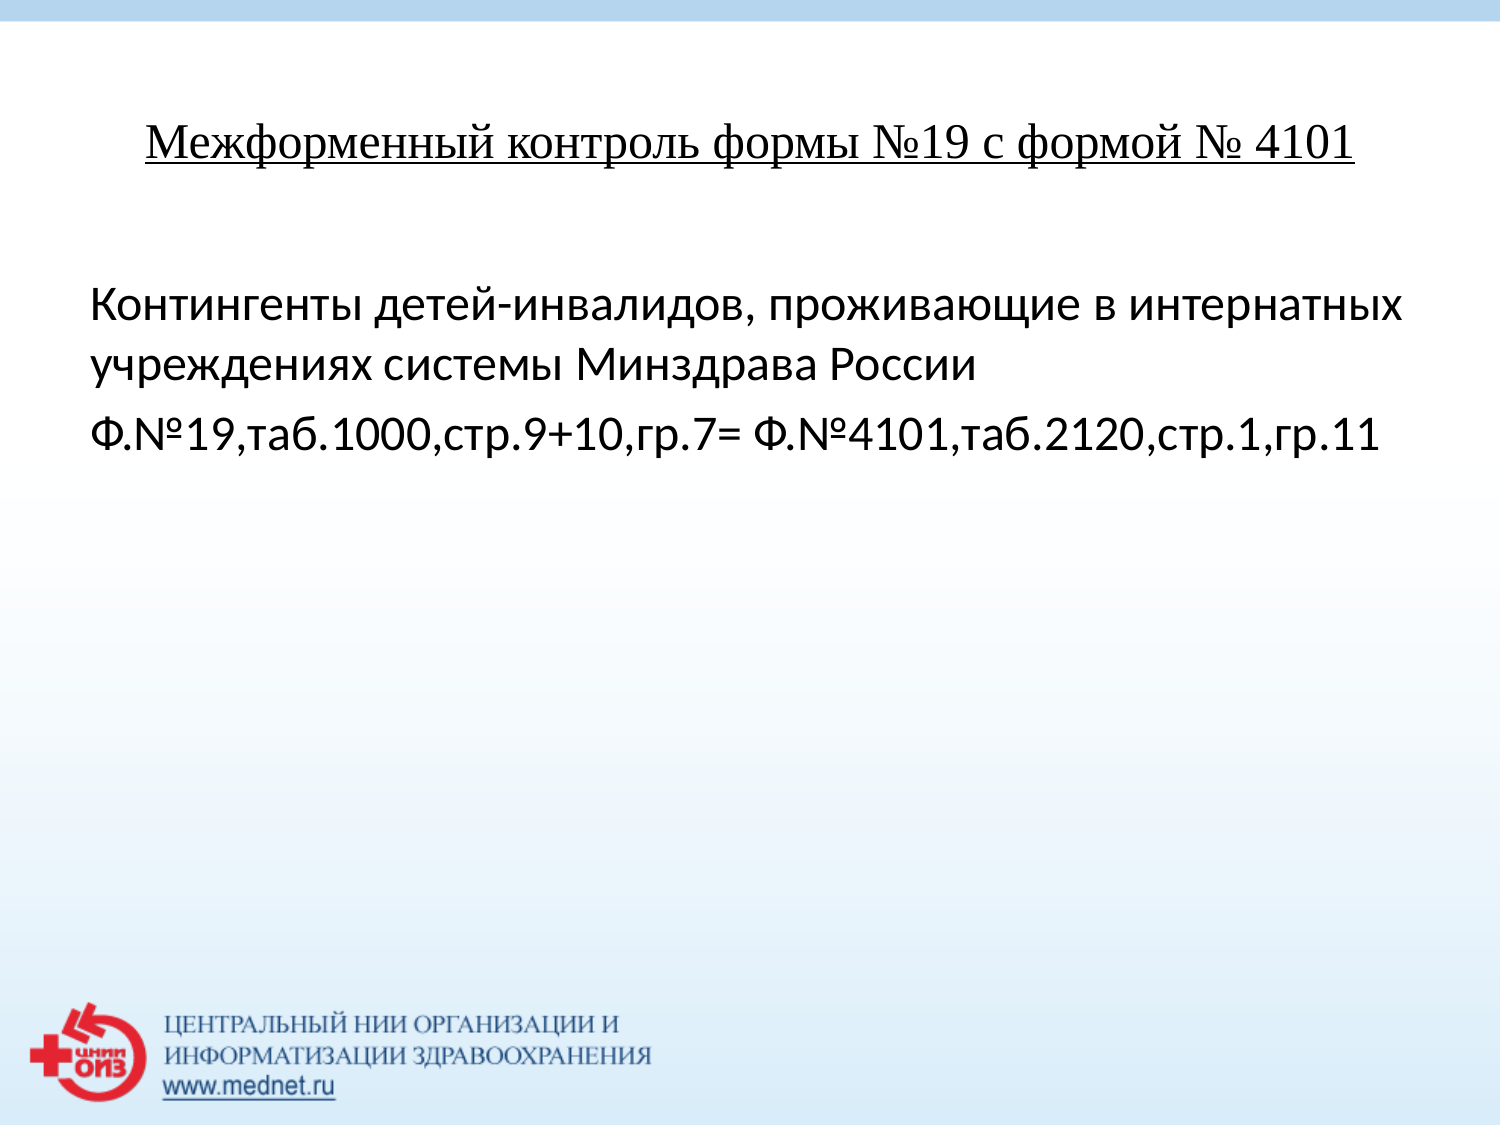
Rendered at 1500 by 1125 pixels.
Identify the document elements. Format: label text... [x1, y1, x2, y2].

list Контингенты детей-инвалидов, проживающие в интернатных учреждениях системы Минздрава России Ф.№19,таб.1000,стр.9+10,гр.7= Ф.№4101,таб.2120,стр.1,гр.11 [75, 262, 1425, 1005]
picture [0, 0, 1500, 1125]
title Межформенный контроль формы №19 с формой № 4101 [75, 45, 1425, 233]
